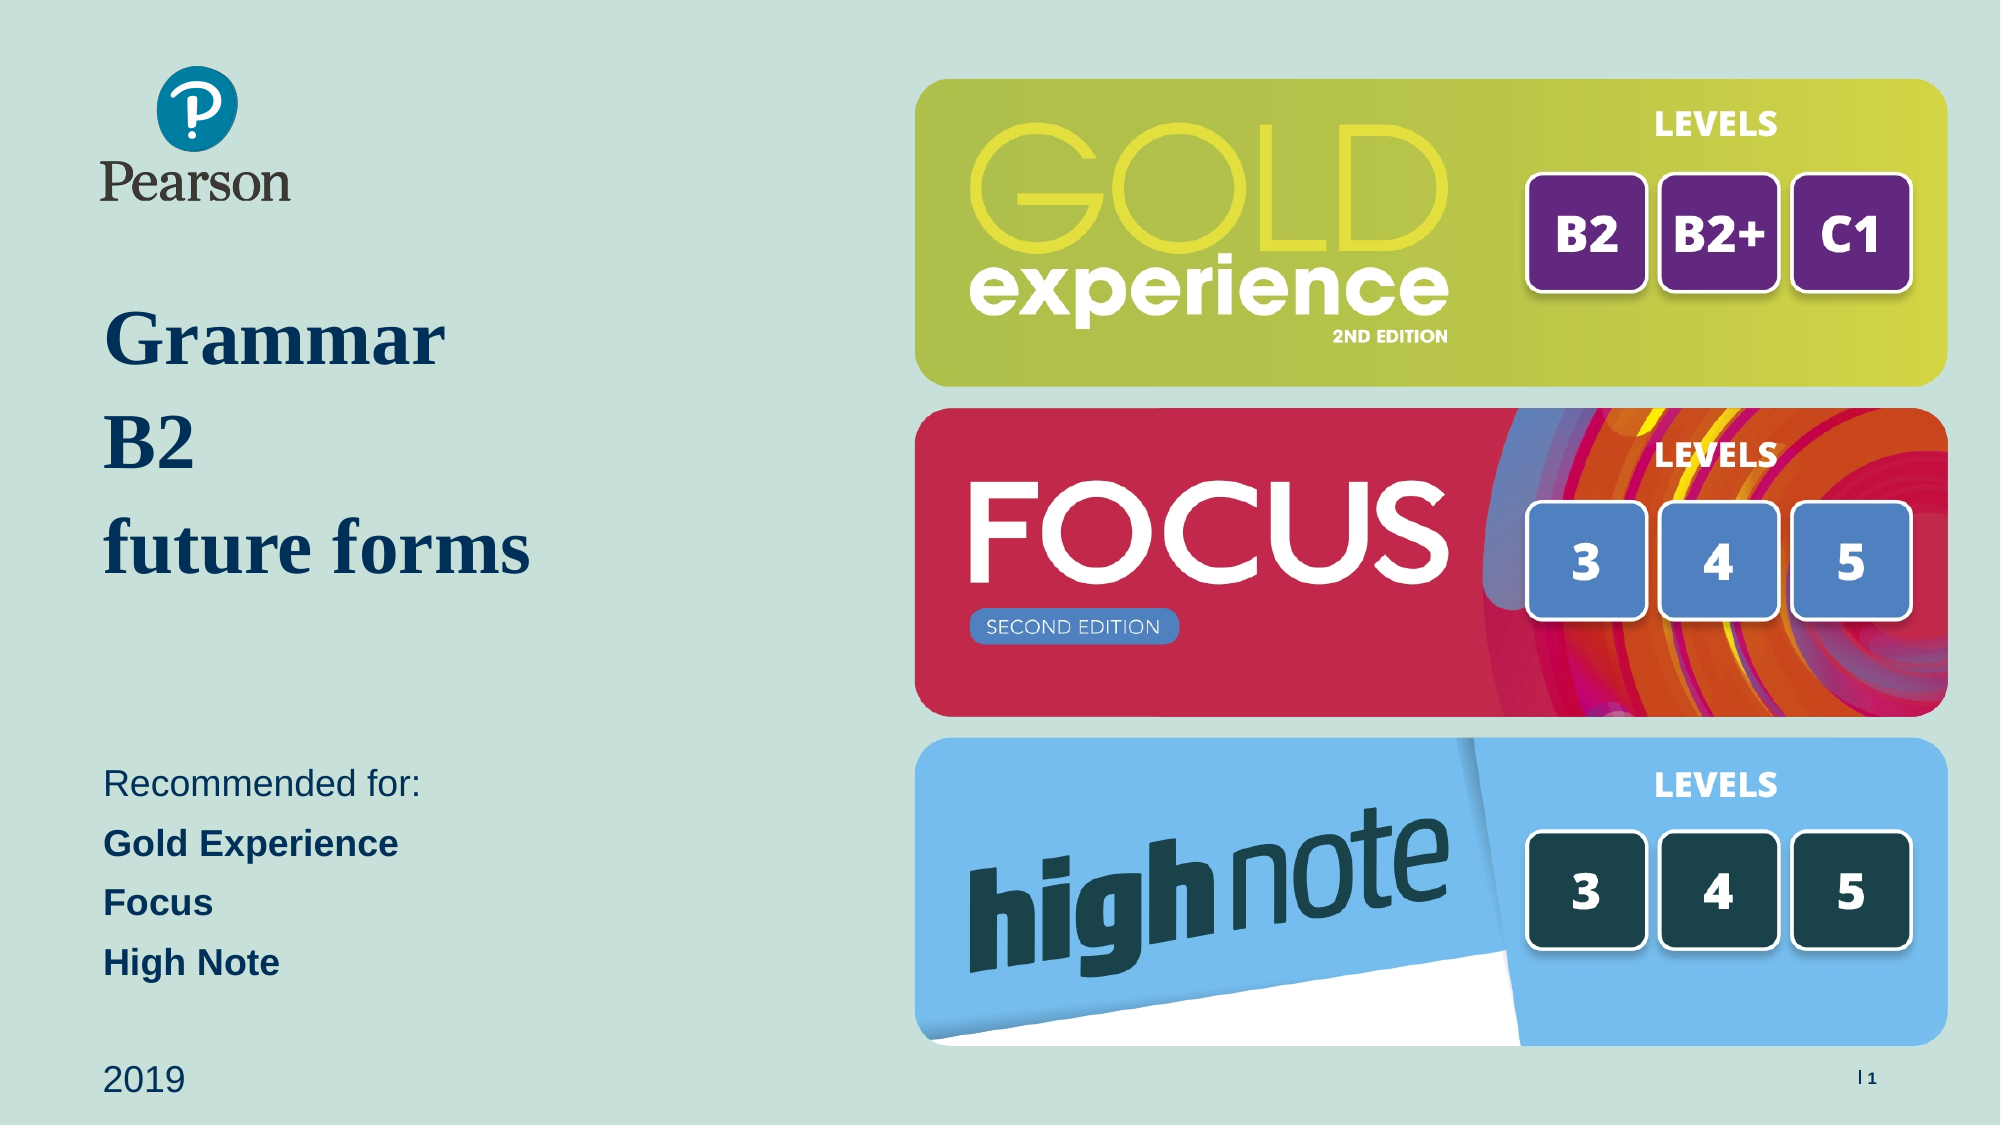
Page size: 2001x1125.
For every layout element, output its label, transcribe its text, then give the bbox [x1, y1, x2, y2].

title Grammar B2 future forms [103, 275, 921, 615]
picture [0, 0, 2001, 1125]
slide_number 1 [1867, 1068, 1896, 1087]
list 2019 [102, 1045, 970, 1093]
text_box Recommended for: Gold Experience Focus High Note [103, 743, 857, 930]
